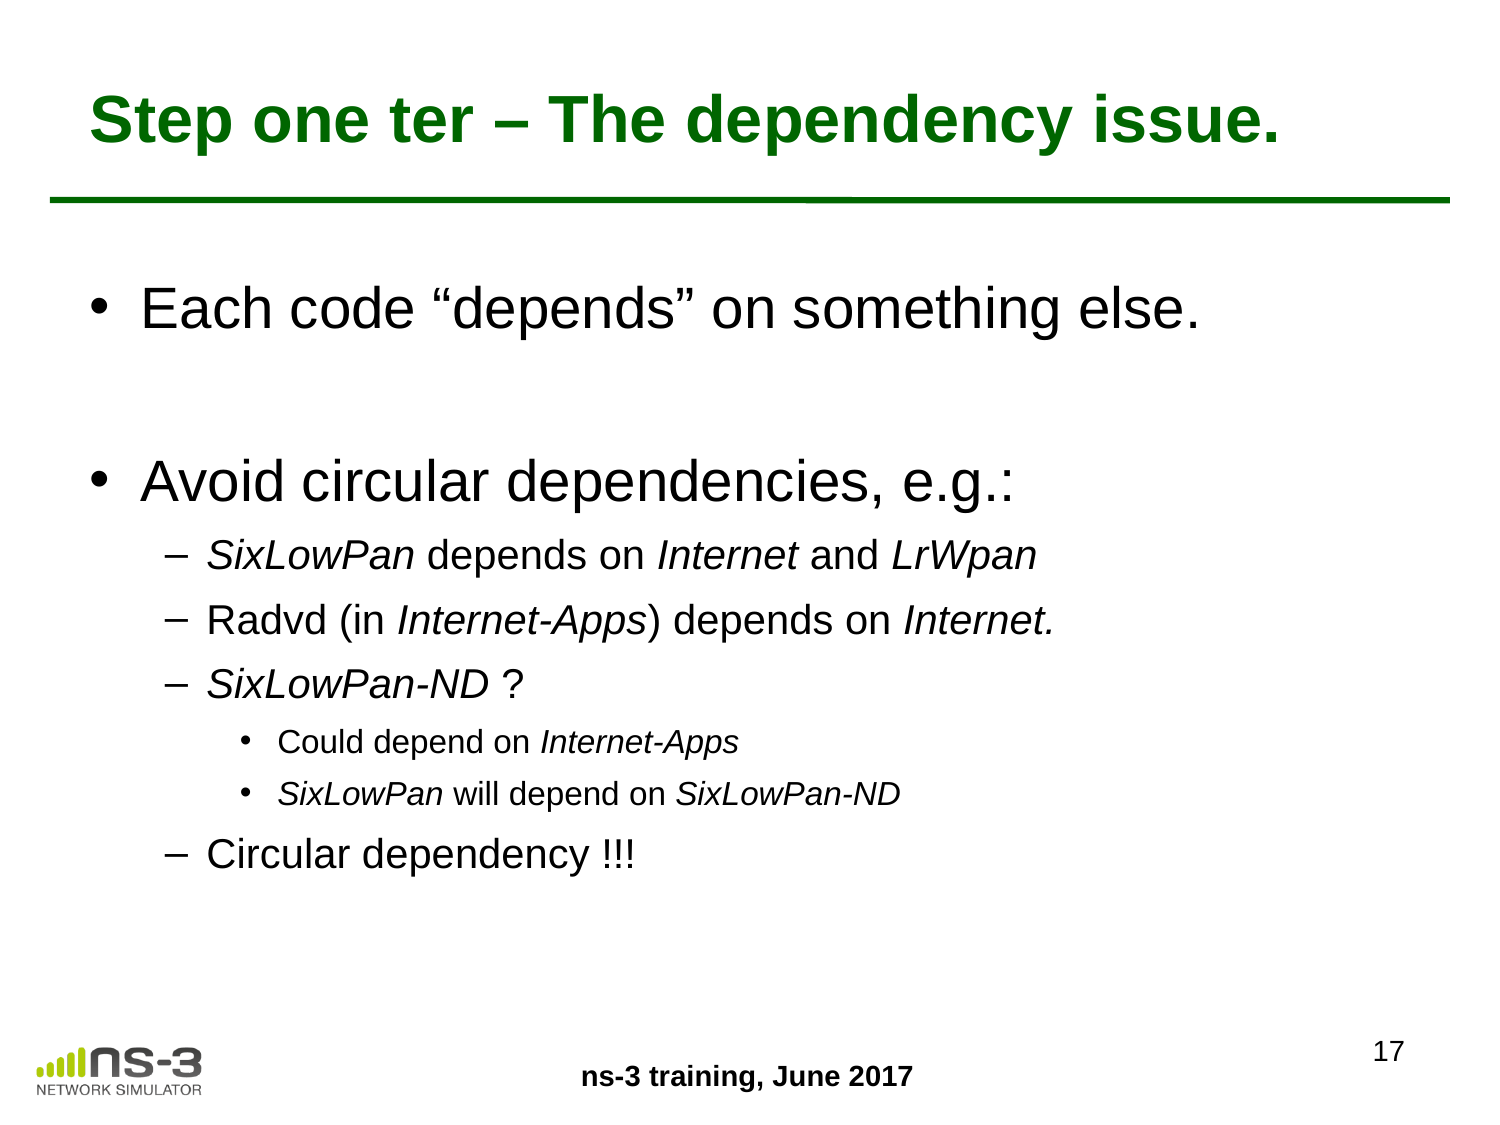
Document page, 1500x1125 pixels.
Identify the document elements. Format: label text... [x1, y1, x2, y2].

picture [24, 1017, 213, 1125]
title Step one ter – The dependency issue. [74, 28, 1426, 205]
slide_number 17 [1074, 1024, 1421, 1101]
list Each code “depends” on something else. Avoid circular dependencies, e.g.: SixLowPan depends on Internet and LrWpan Radvd (in Internet-Apps) depends on Internet. SixLowPan-ND ? Could depend on Internet-Apps SixLowPan will depend on SixLowPan-ND Circular dependency !!! [74, 262, 1426, 1001]
footer ns-3 training, June 2017 [512, 1049, 983, 1125]
